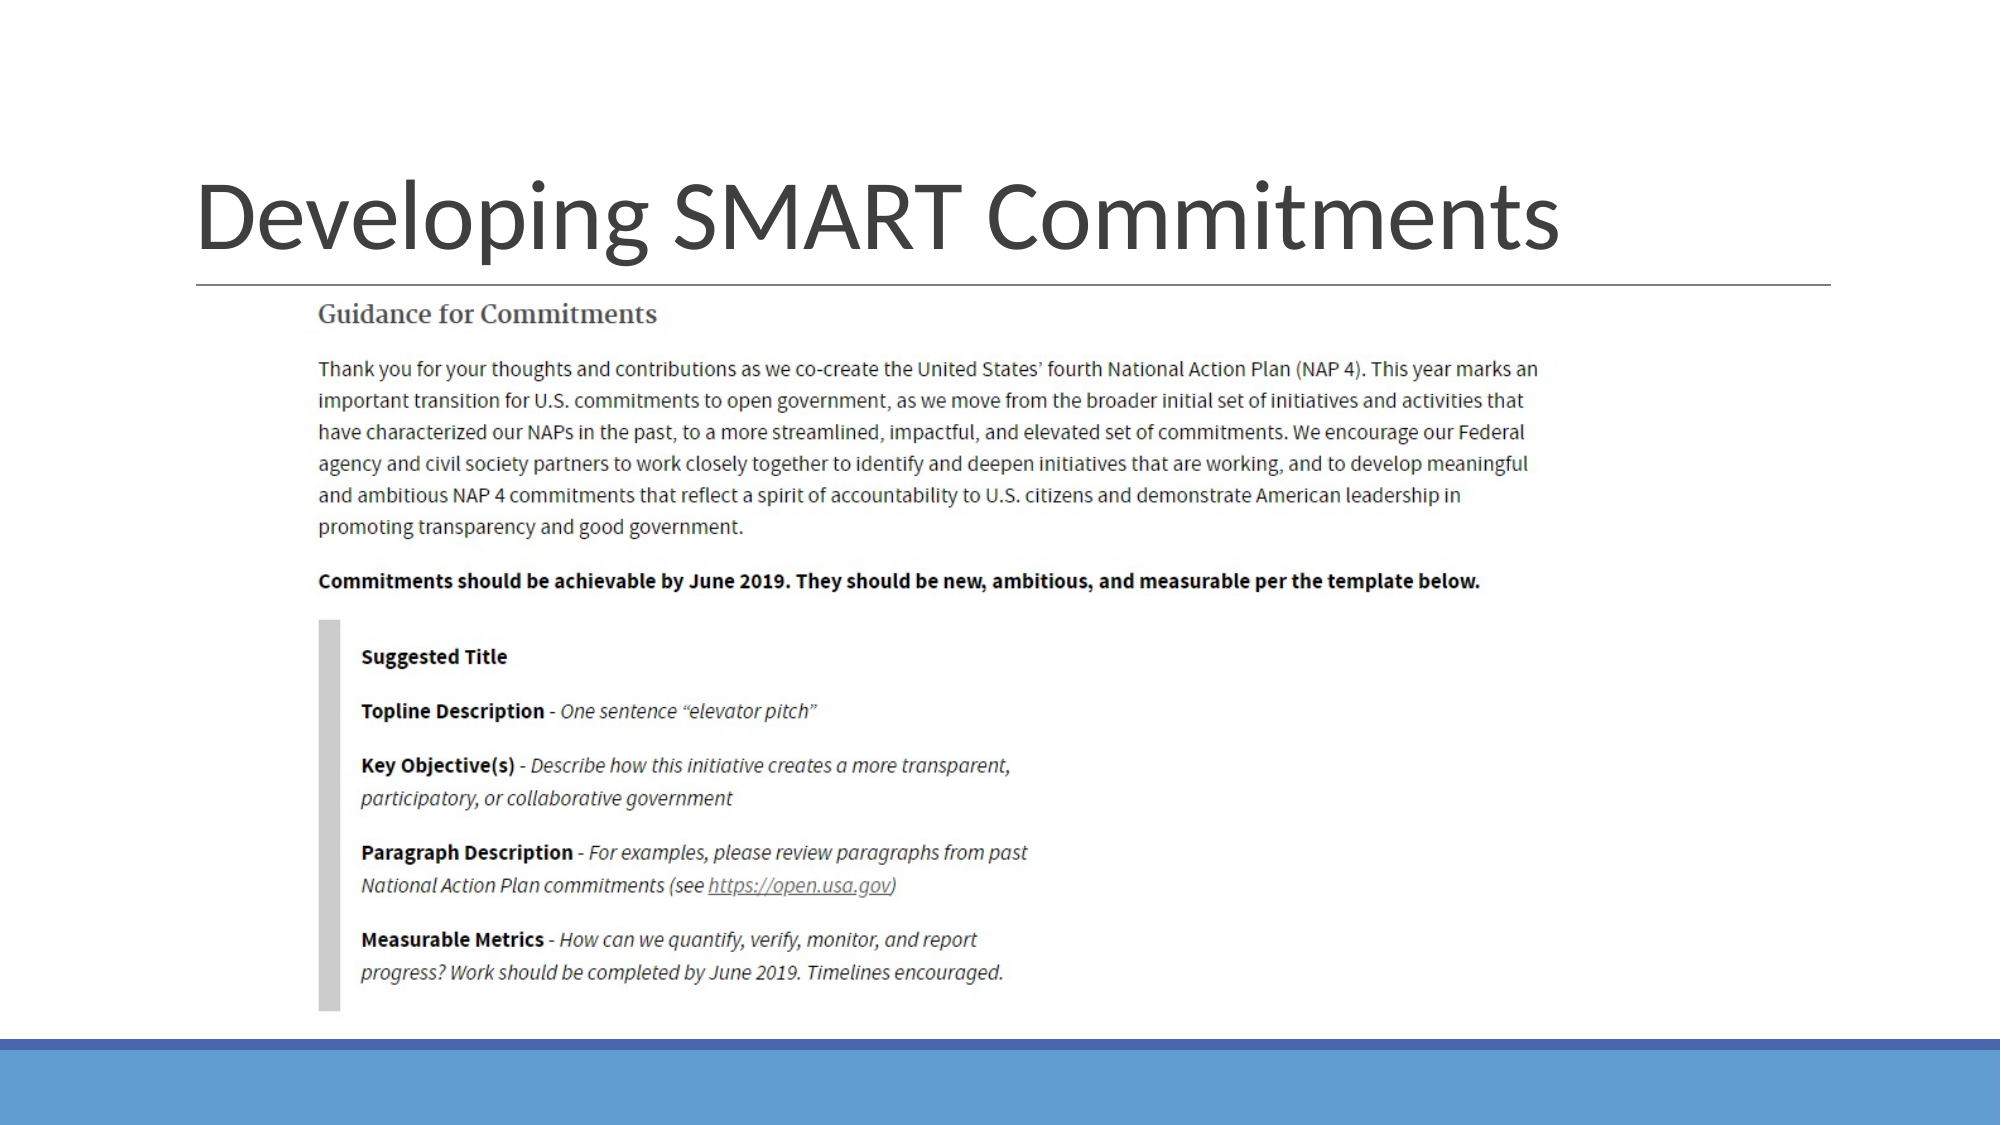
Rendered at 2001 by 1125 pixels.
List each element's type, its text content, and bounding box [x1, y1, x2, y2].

title Developing SMART Commitments [180, 47, 1830, 285]
picture [305, 293, 1586, 1029]
